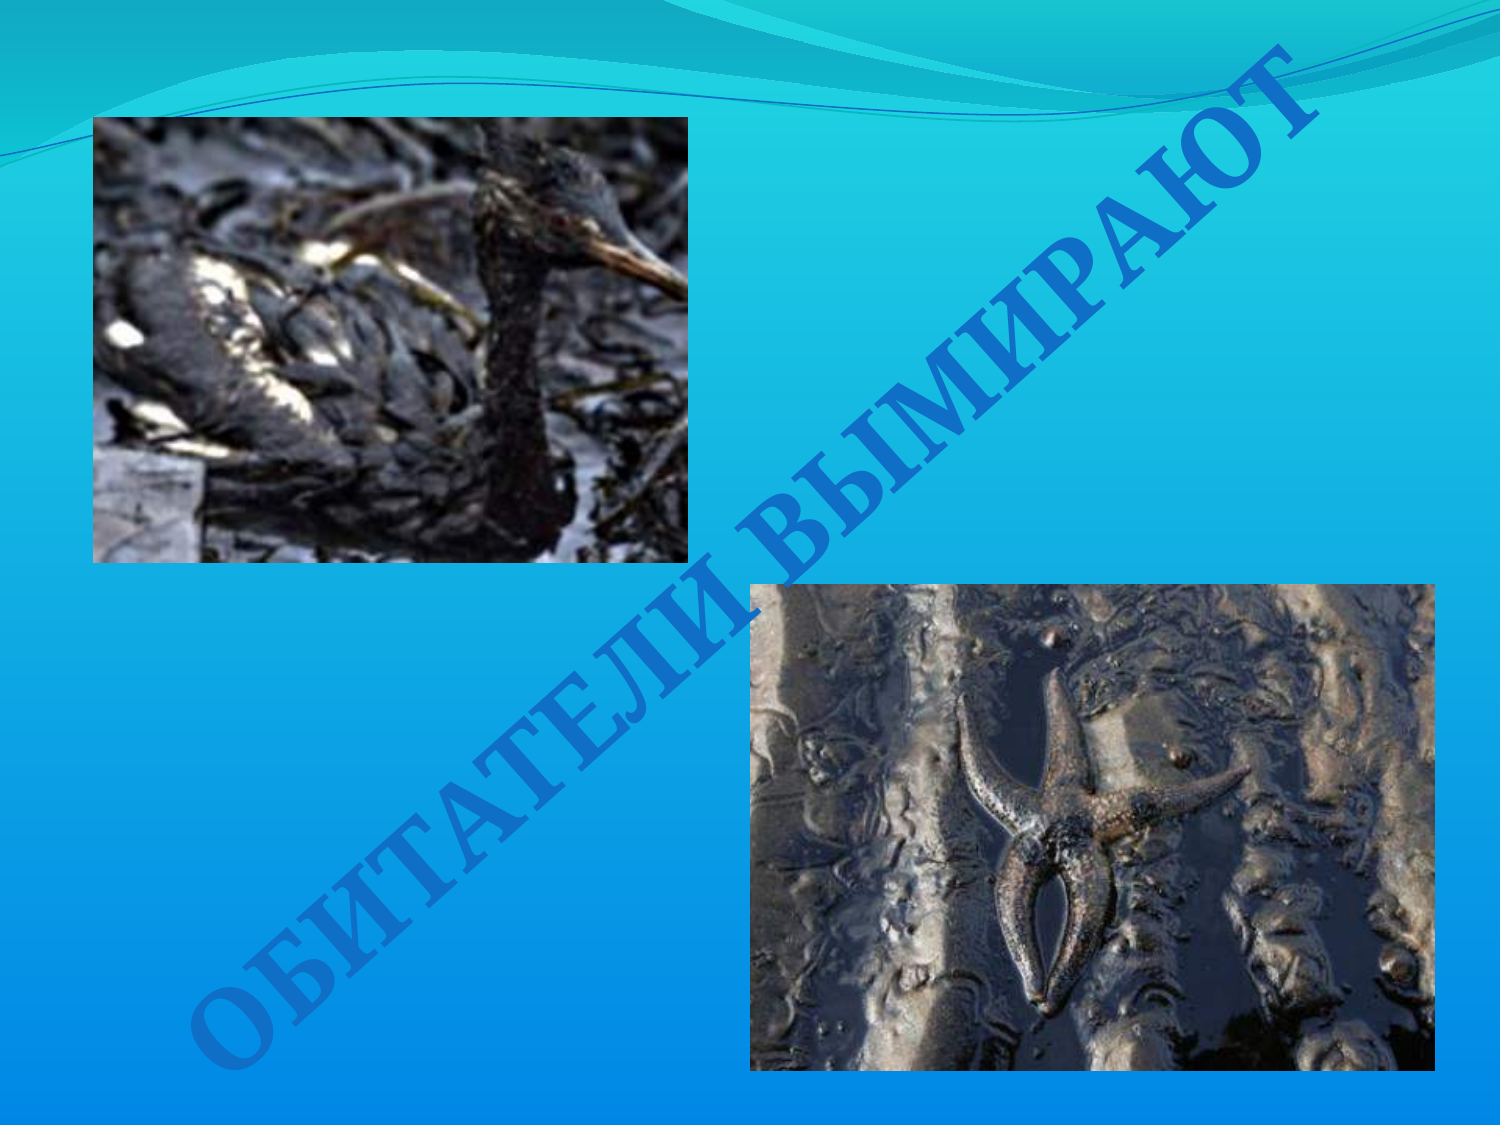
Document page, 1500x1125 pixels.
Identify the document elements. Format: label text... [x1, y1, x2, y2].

text_box Обитатели вымирают [135, 2, 1364, 1122]
picture [749, 583, 1435, 1072]
picture [93, 116, 688, 562]
